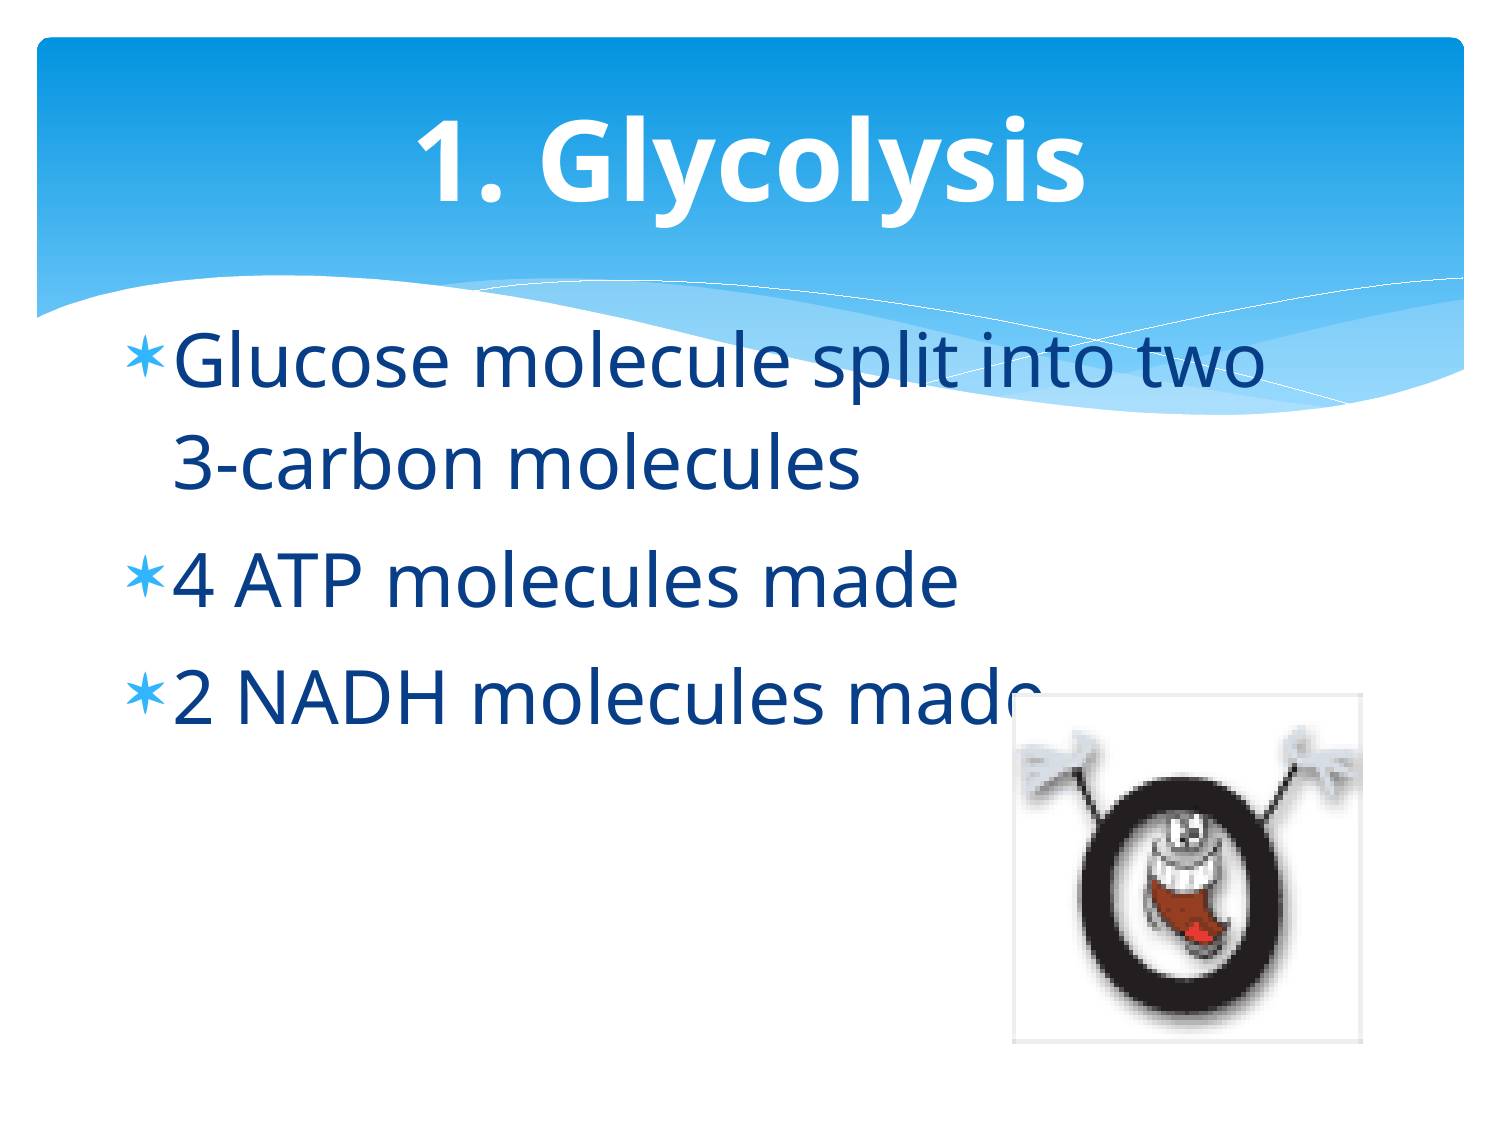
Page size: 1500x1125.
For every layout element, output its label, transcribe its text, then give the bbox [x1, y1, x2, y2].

list Glucose molecule split into two 3-carbon molecules 4 ATP molecules made 2 NADH molecules made [112, 299, 1359, 1018]
picture [1012, 692, 1363, 1044]
title 1. Glycolysis [75, 55, 1425, 261]
